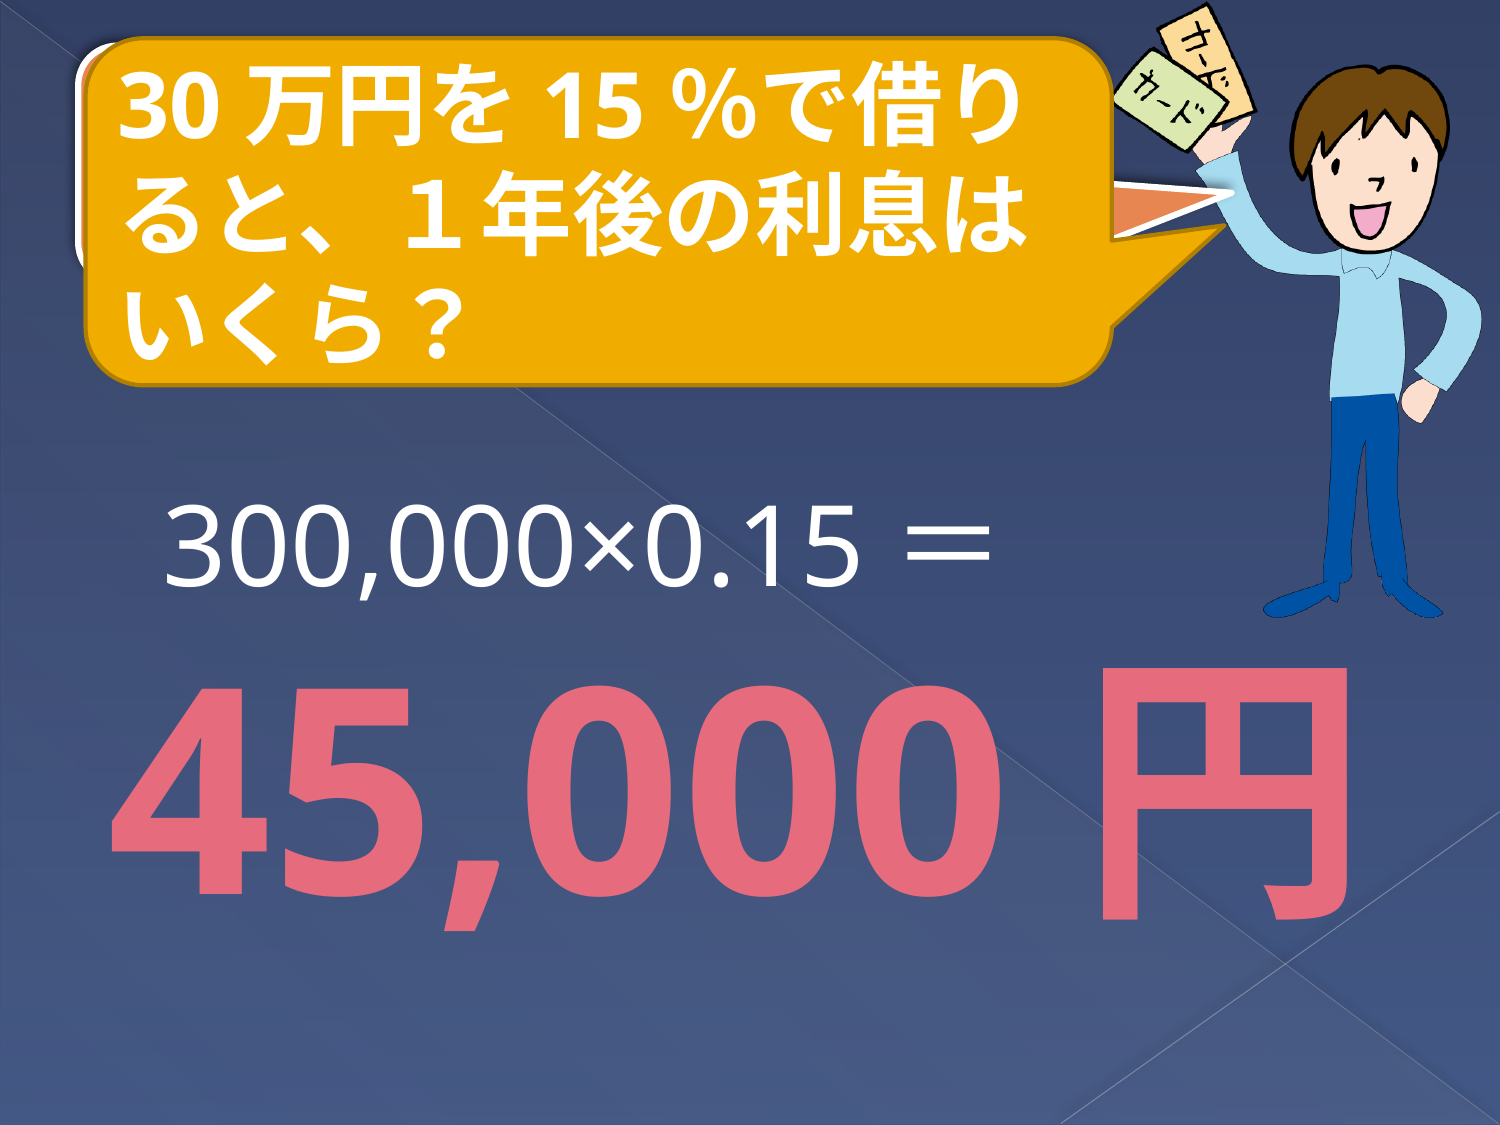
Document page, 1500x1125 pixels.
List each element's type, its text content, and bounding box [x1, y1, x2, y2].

text_box 45,000円 [92, 599, 1383, 960]
text_box 金利計算に強くなろう [75, 42, 115, 268]
text_box 300,000×0.15＝ [147, 466, 1020, 617]
picture [1109, 0, 1483, 619]
text_box 30万円を15％で借りると、１年後の利息は いくら？ [83, 36, 1099, 388]
